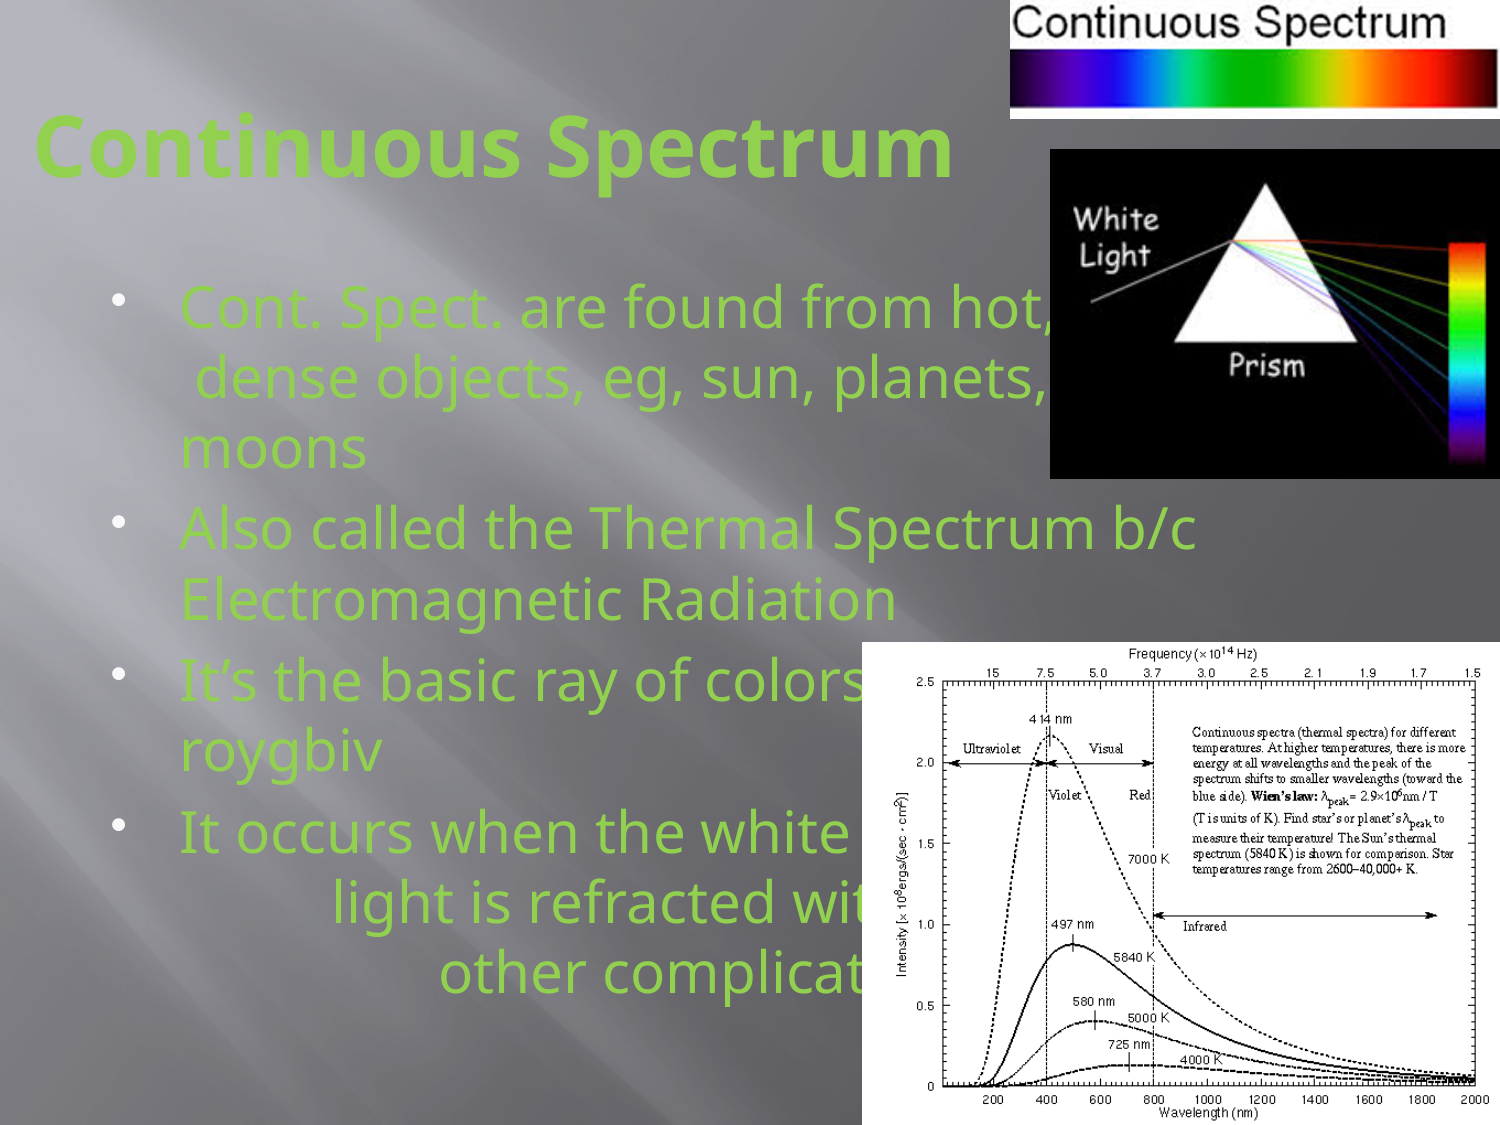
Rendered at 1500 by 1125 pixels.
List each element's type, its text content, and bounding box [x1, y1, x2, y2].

title Continuous Spectrum [0, 50, 1013, 238]
picture [862, 642, 1500, 1125]
list Cont. Spect. are found from hot, dense objects, eg, sun, planets, moons Also called the Thermal Spectrum b/c Electromagnetic Radiation It’s the basic ray of colors, roygbiv It occurs when the white light is refracted with no other complications [74, 262, 1426, 1036]
picture [1049, 149, 1500, 479]
picture [1009, 0, 1500, 120]
